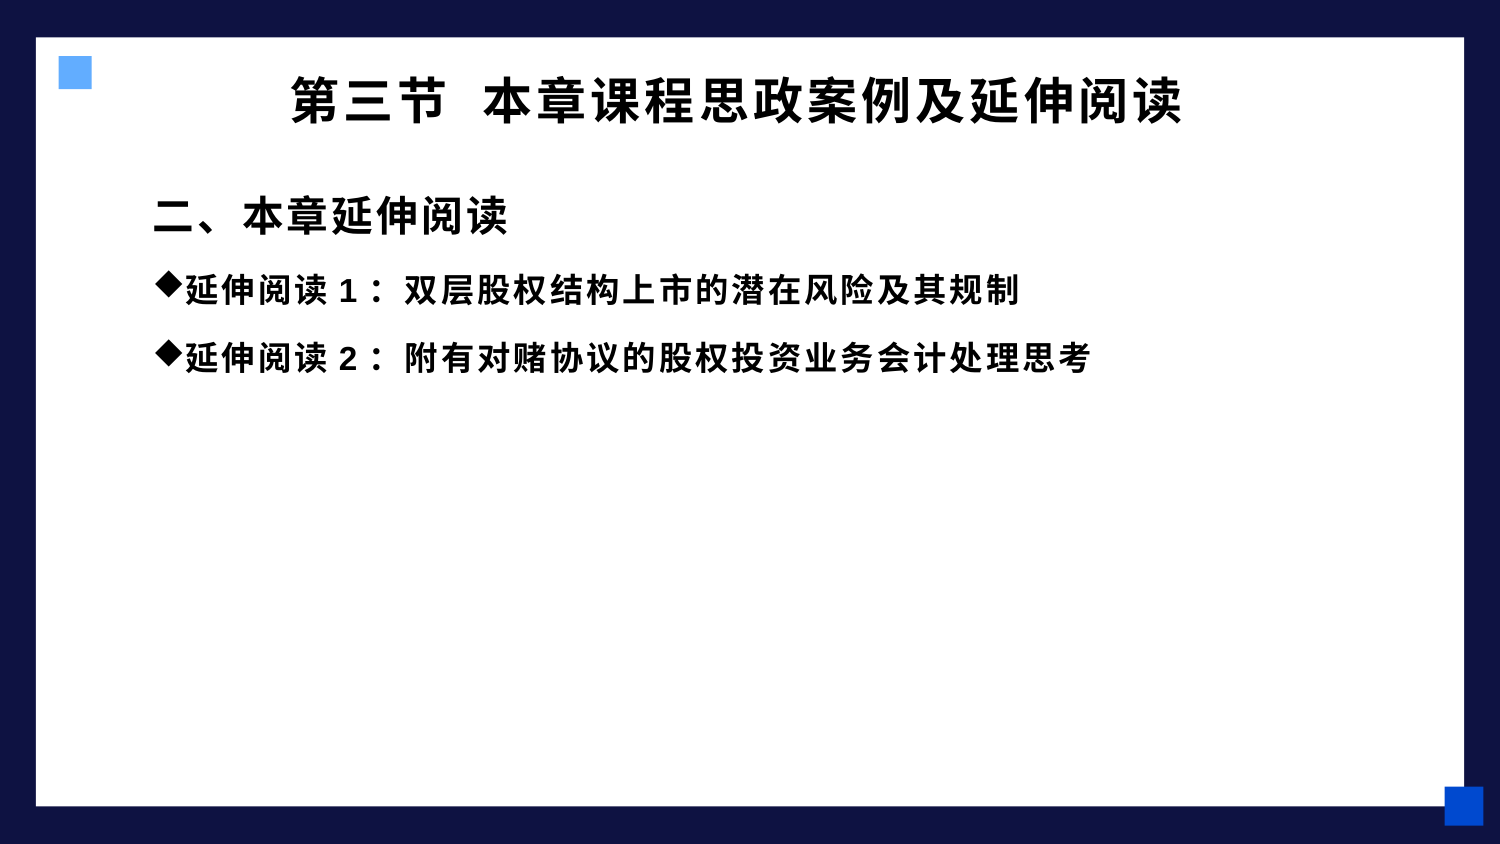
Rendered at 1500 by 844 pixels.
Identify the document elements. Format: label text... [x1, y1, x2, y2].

list 二、本章延伸阅读 延伸阅读1：双层股权结构上市的潜在风险及其规制 延伸阅读2：附有对赌协议的股权投资业务会计处理思考 [135, 179, 1353, 605]
title 第三节 本章课程思政案例及延伸阅读 [141, 48, 1327, 139]
